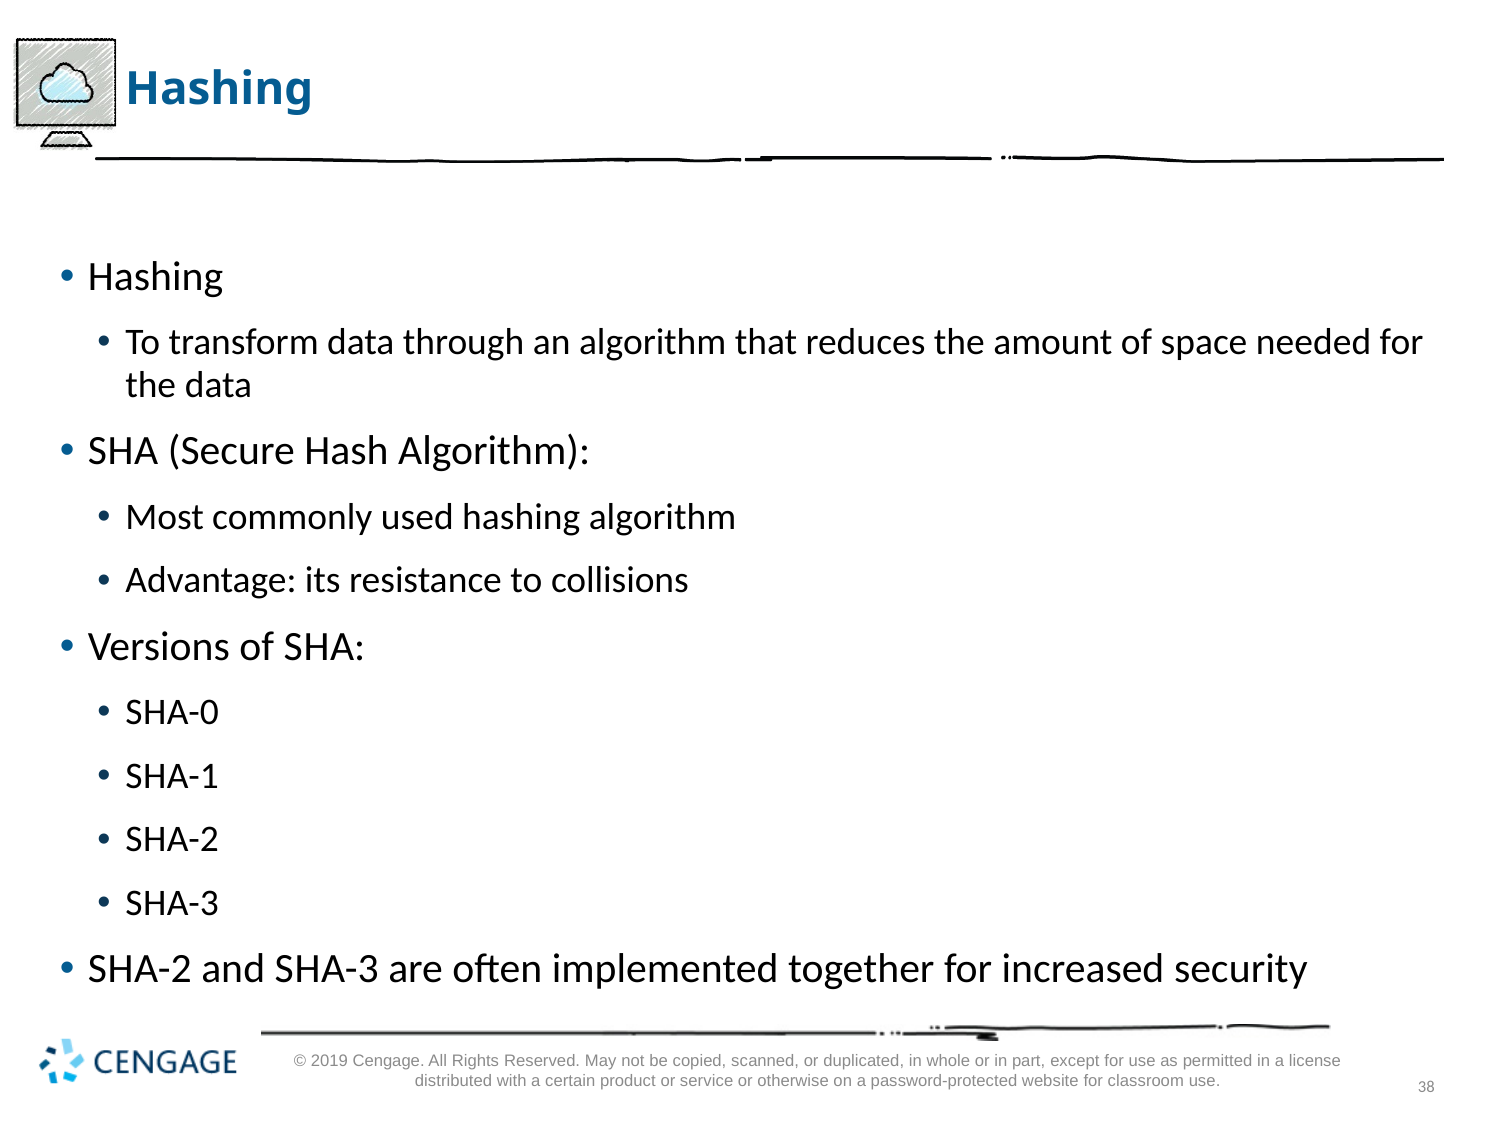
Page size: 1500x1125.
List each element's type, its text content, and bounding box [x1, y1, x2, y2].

picture [95, 155, 1444, 163]
picture [13, 36, 117, 151]
footer © 2019 Cengage. All Rights Reserved. May not be copied, scanned, or duplicated, in whole or in part, except for use as permitted in a license distributed with a certain product or service or otherwise on a password-protected website for classroom use. [262, 1050, 1375, 1091]
picture [261, 1024, 1331, 1041]
list Hashing To transform data through an algorithm that reduces the amount of space needed for the data S H A (Secure Hash Algorithm): Most commonly used hashing algorithm Advantage: its resistance to collisions Versions of S H A: S H A-0 S H A-1 S H A-2 S H A-3 S H A-2 and S H A-3 are often implemented together for increased security [59, 252, 1441, 1000]
picture [19, 1025, 249, 1096]
title Hashing [125, 66, 1442, 116]
